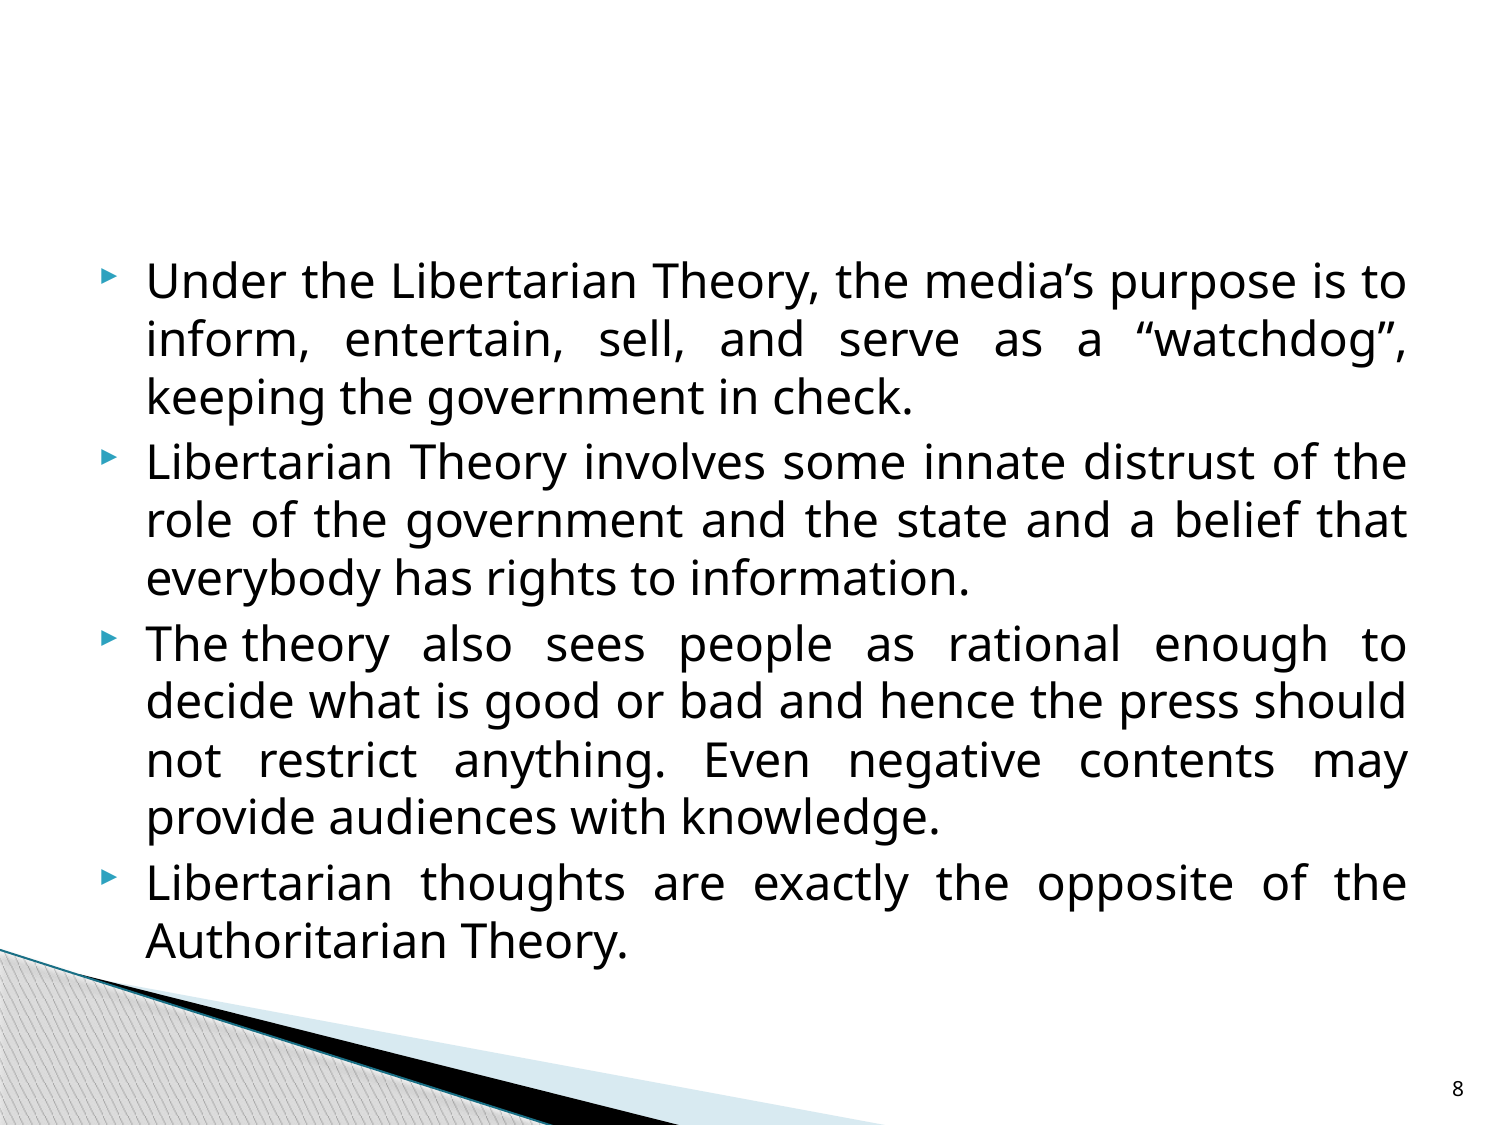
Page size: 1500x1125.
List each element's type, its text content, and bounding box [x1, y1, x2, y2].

list Under the Libertarian Theory, the media’s purpose is to inform, entertain, sell, and serve as a “watchdog”, keeping the government in check. Libertarian Theory involves some innate distrust of the role of the government and the state and a belief that everybody has rights to information. The theory also sees people as rational enough to decide what is good or bad and hence the press should not restrict anything. Even negative contents may provide audiences with knowledge. Libertarian thoughts are exactly the opposite of the Authoritarian Theory. [75, 243, 1425, 986]
slide_number 8 [1418, 1051, 1479, 1112]
